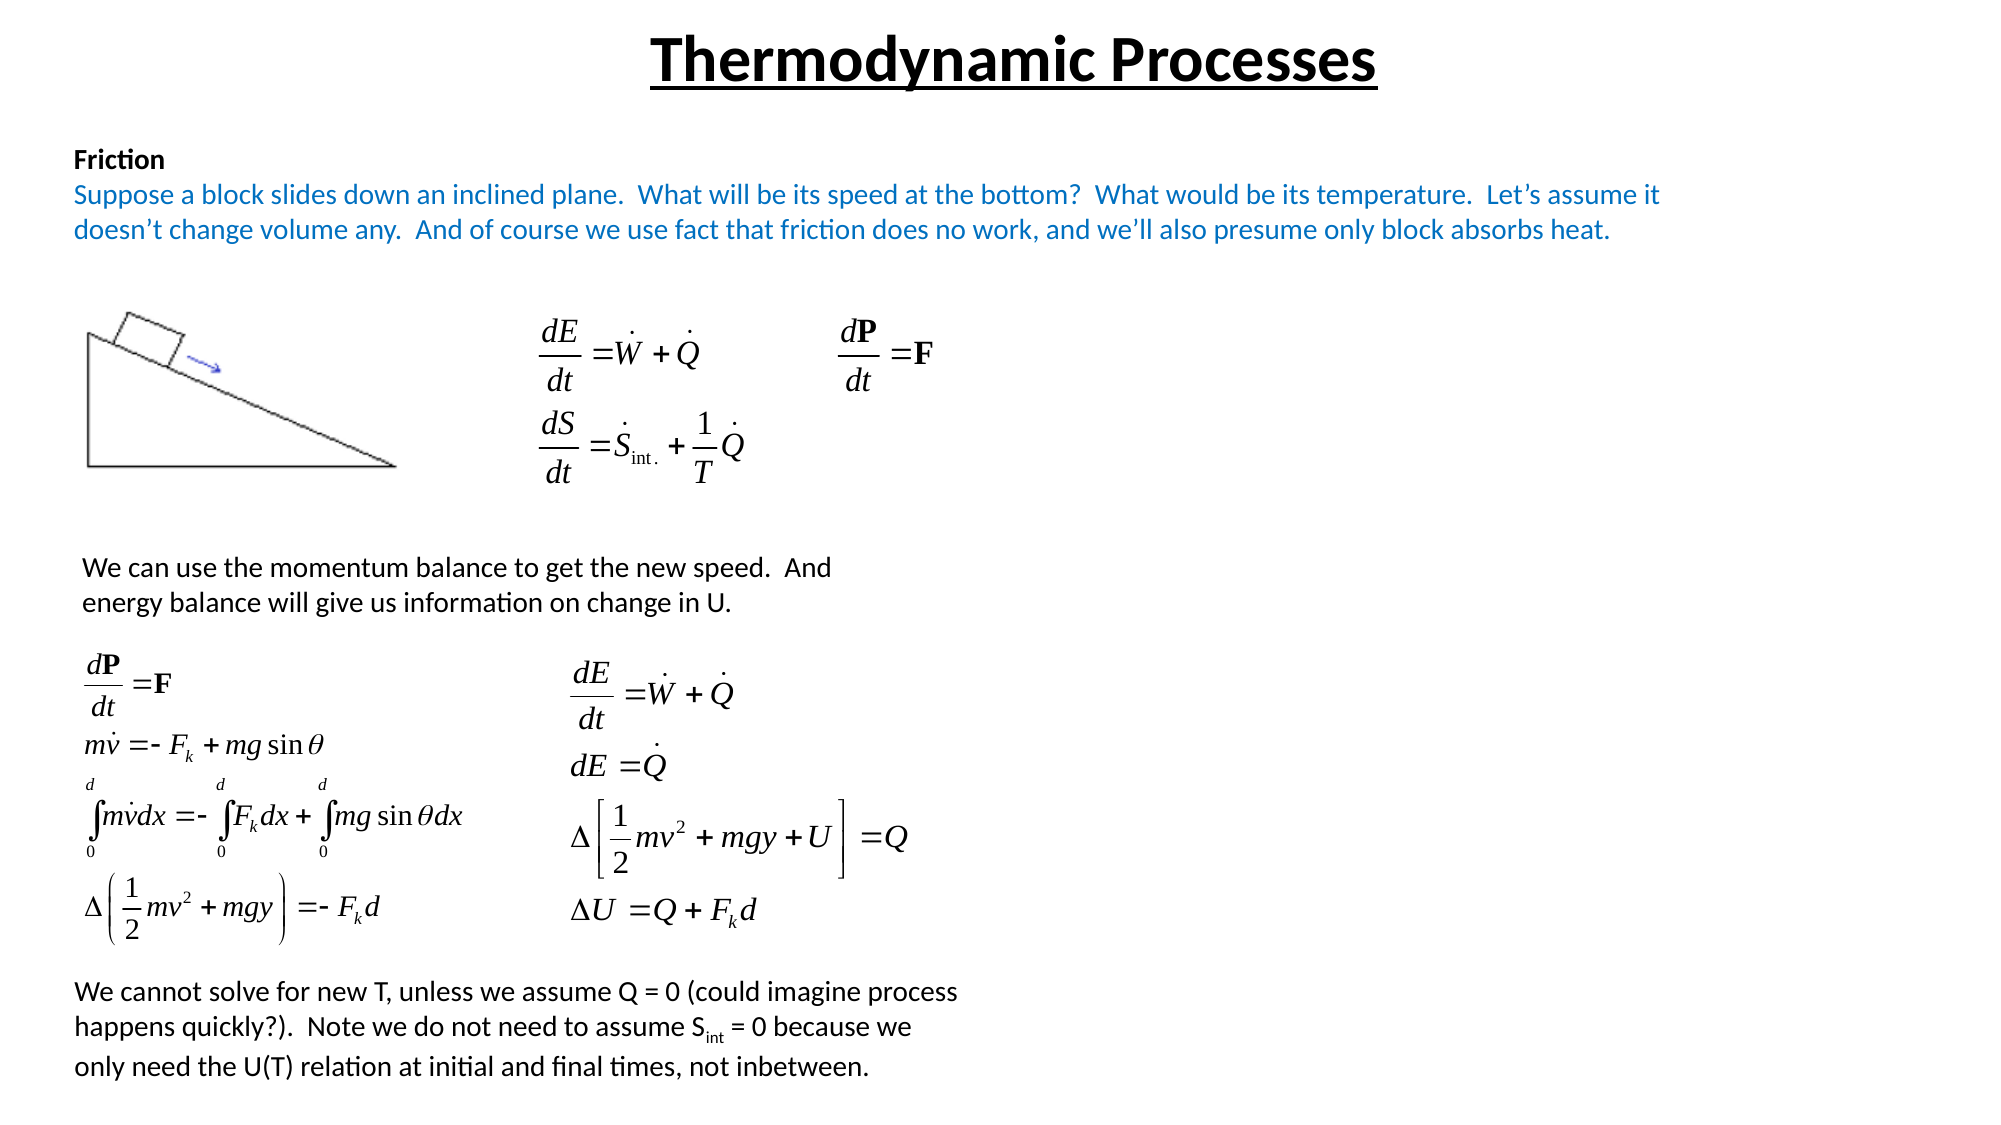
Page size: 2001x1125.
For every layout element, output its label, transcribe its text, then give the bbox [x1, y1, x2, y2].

text_box Friction Suppose a block slides down an inclined plane. What will be its speed at the bottom? What would be its temperature. Let’s assume it doesn’t change volume any. And of course we use fact that friction does no work, and we’ll also presume only block absorbs heat. [58, 133, 1744, 253]
text_box Thermodynamic Processes [533, 16, 1495, 104]
text_box We can use the momentum balance to get the new speed. And energy balance will give us information on change in U. [67, 541, 902, 626]
picture [67, 295, 419, 491]
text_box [565, 651, 914, 937]
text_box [533, 309, 941, 491]
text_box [79, 644, 470, 953]
text_box We cannot solve for new T, unless we assume Q = 0 (could imagine process happens quickly?). Note we do not need to assume Sint = 0 because we only need the U(T) relation at initial and final times, not inbetween. [59, 964, 979, 1090]
